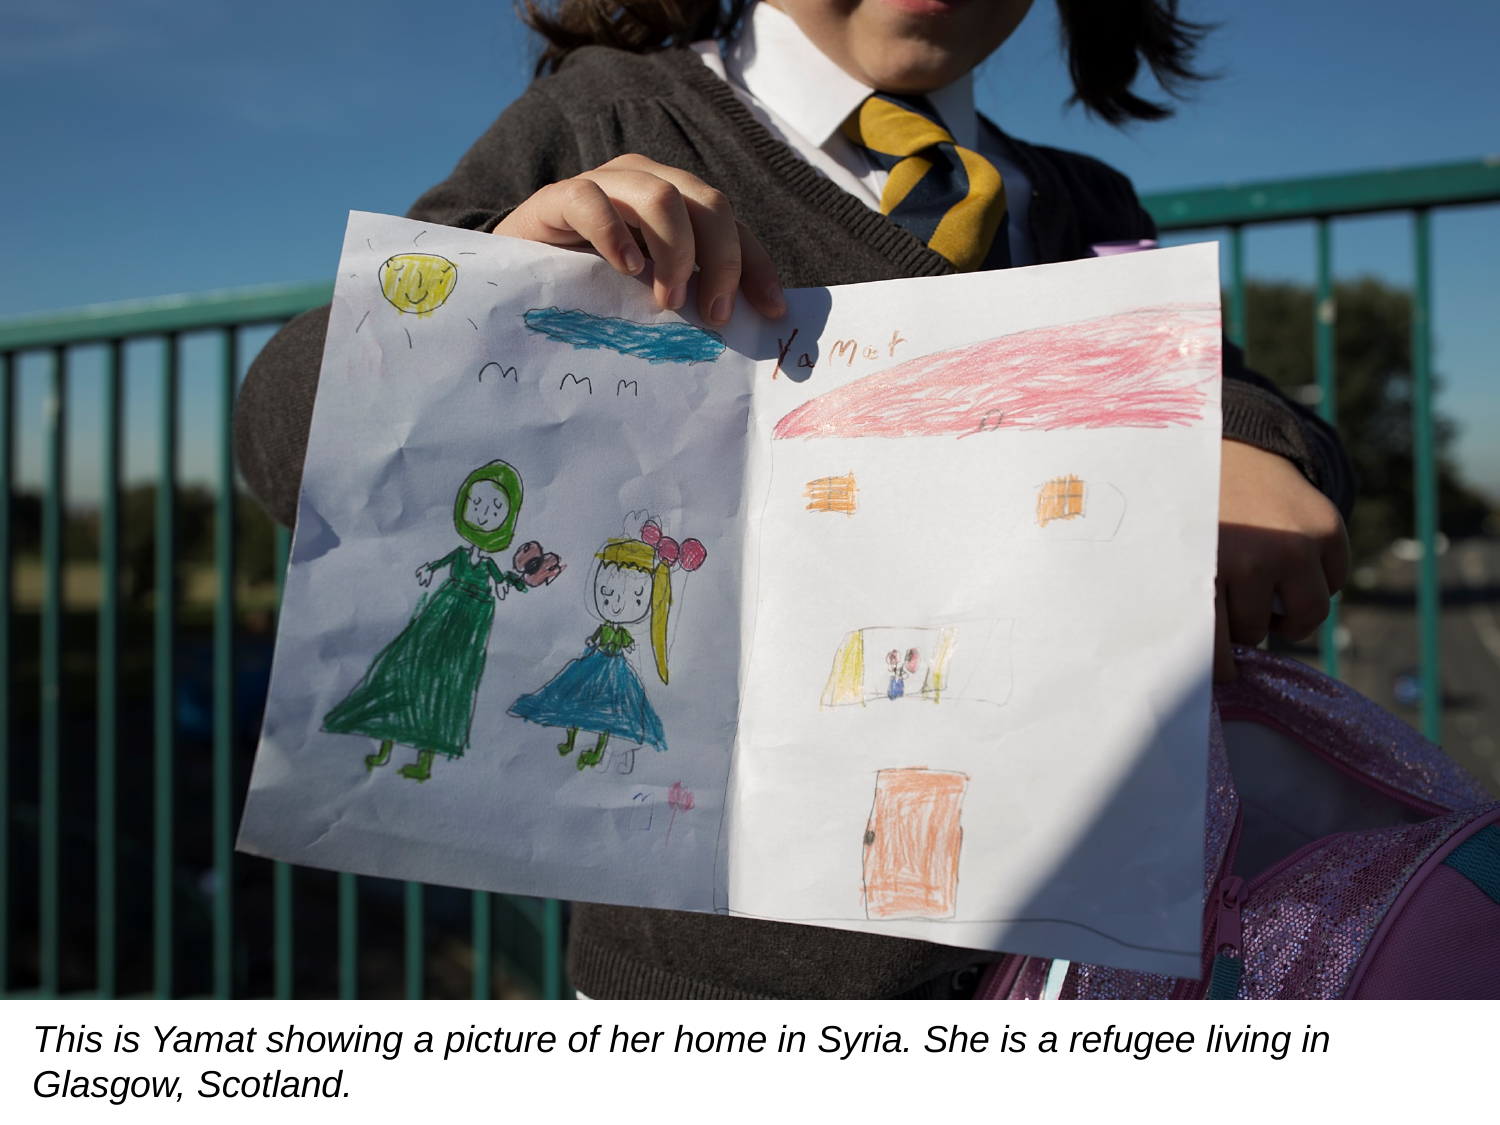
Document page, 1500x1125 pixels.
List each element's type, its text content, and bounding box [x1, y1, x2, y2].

picture [0, 0, 1500, 1001]
text_box This is Yamat showing a picture of her home in Syria. She is a refugee living in Glasgow, Scotland. , [17, 1008, 1483, 1125]
